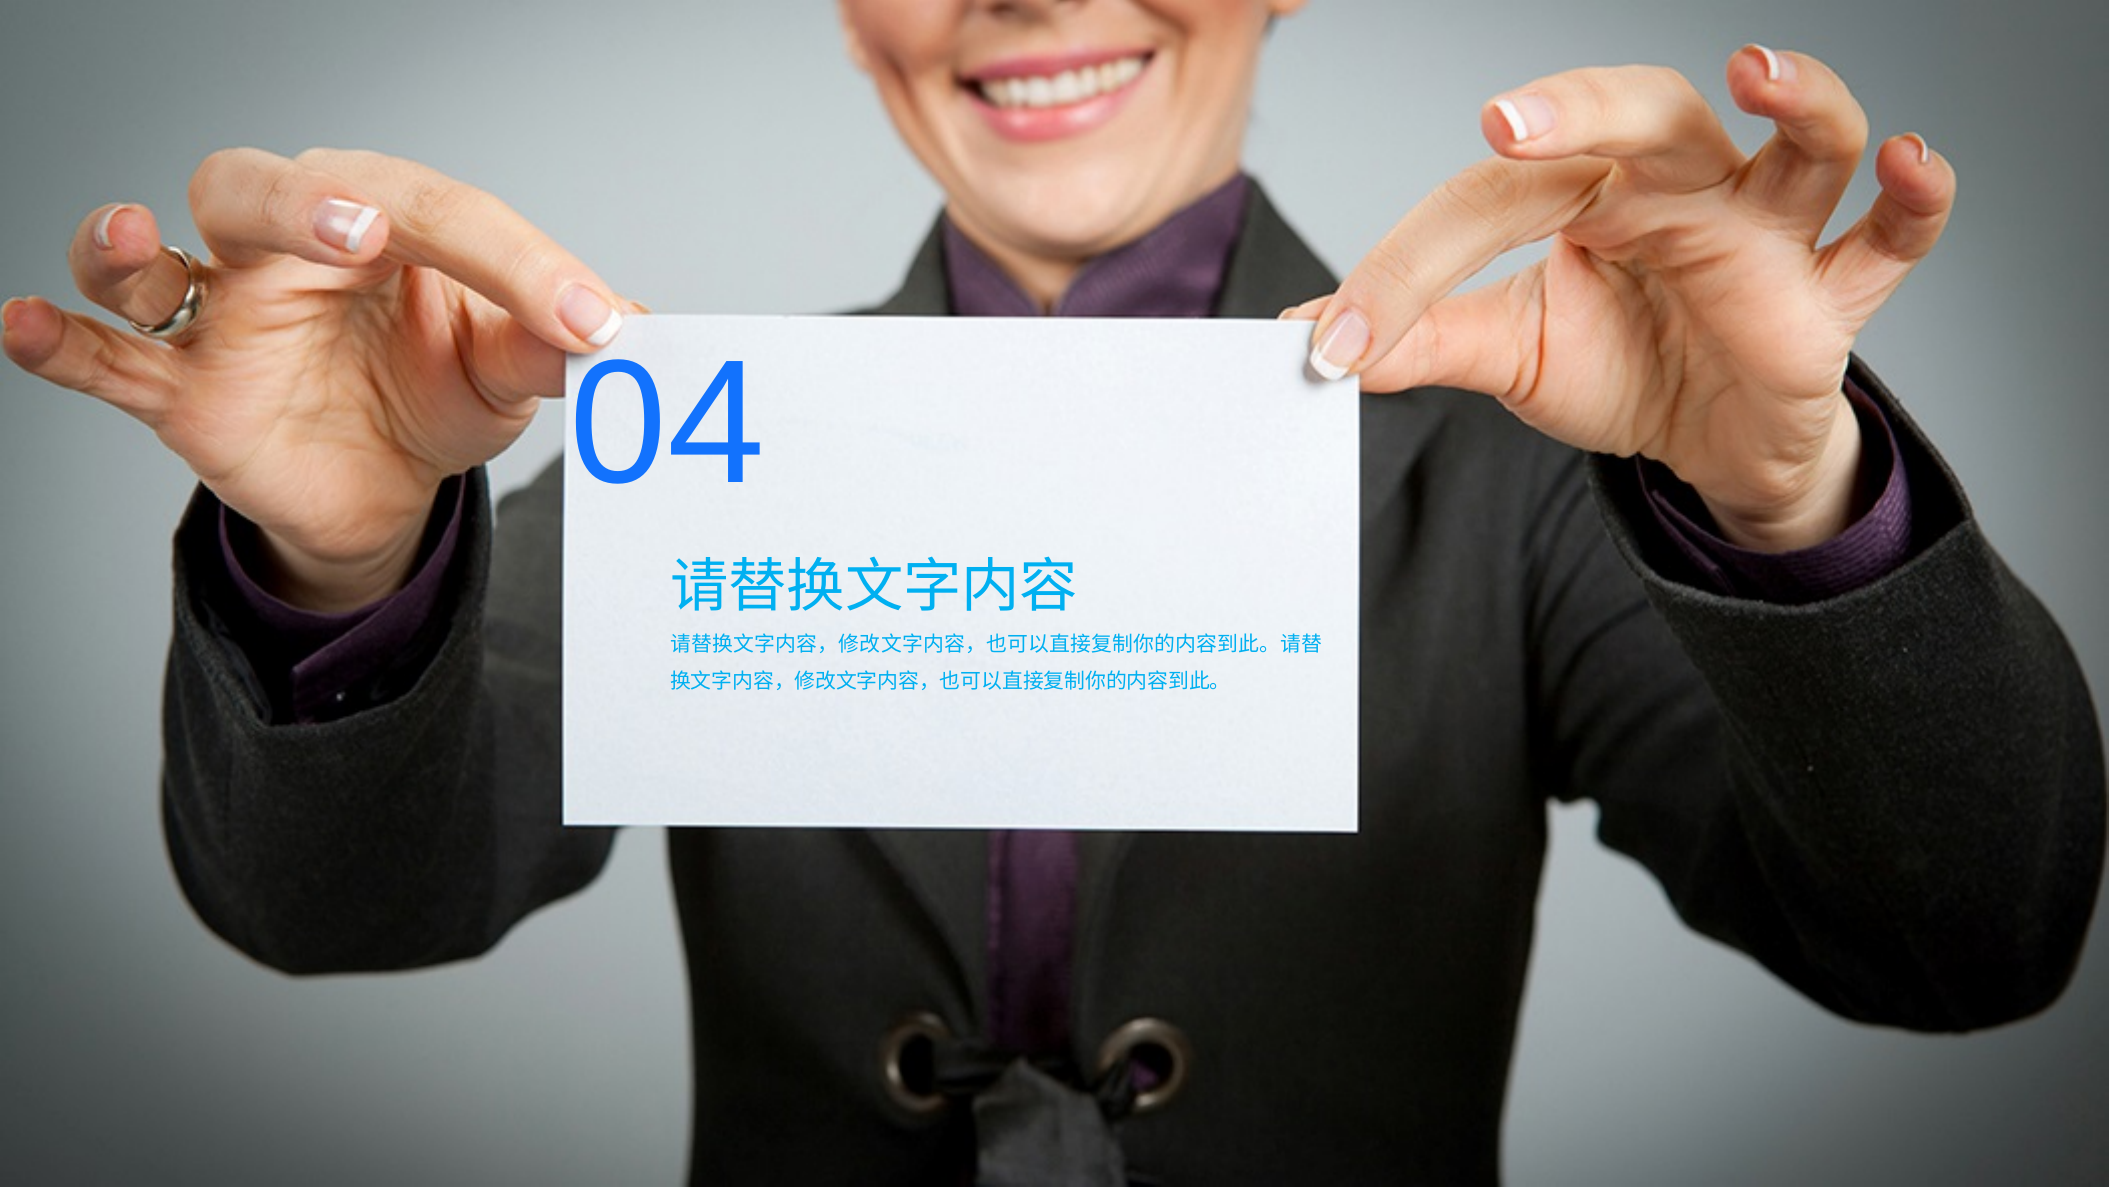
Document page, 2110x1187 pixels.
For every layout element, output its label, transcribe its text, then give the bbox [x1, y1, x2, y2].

text_box [0, 0, 2110, 1187]
text_box 04 [523, 299, 812, 526]
text_box 请替换文字内容，修改文字内容，也可以直接复制你的内容到此。请替换文字内容，修改文字内容，也可以直接复制你的内容到此。 [670, 618, 1323, 693]
text_box 请替换文字内容 [670, 527, 1139, 618]
